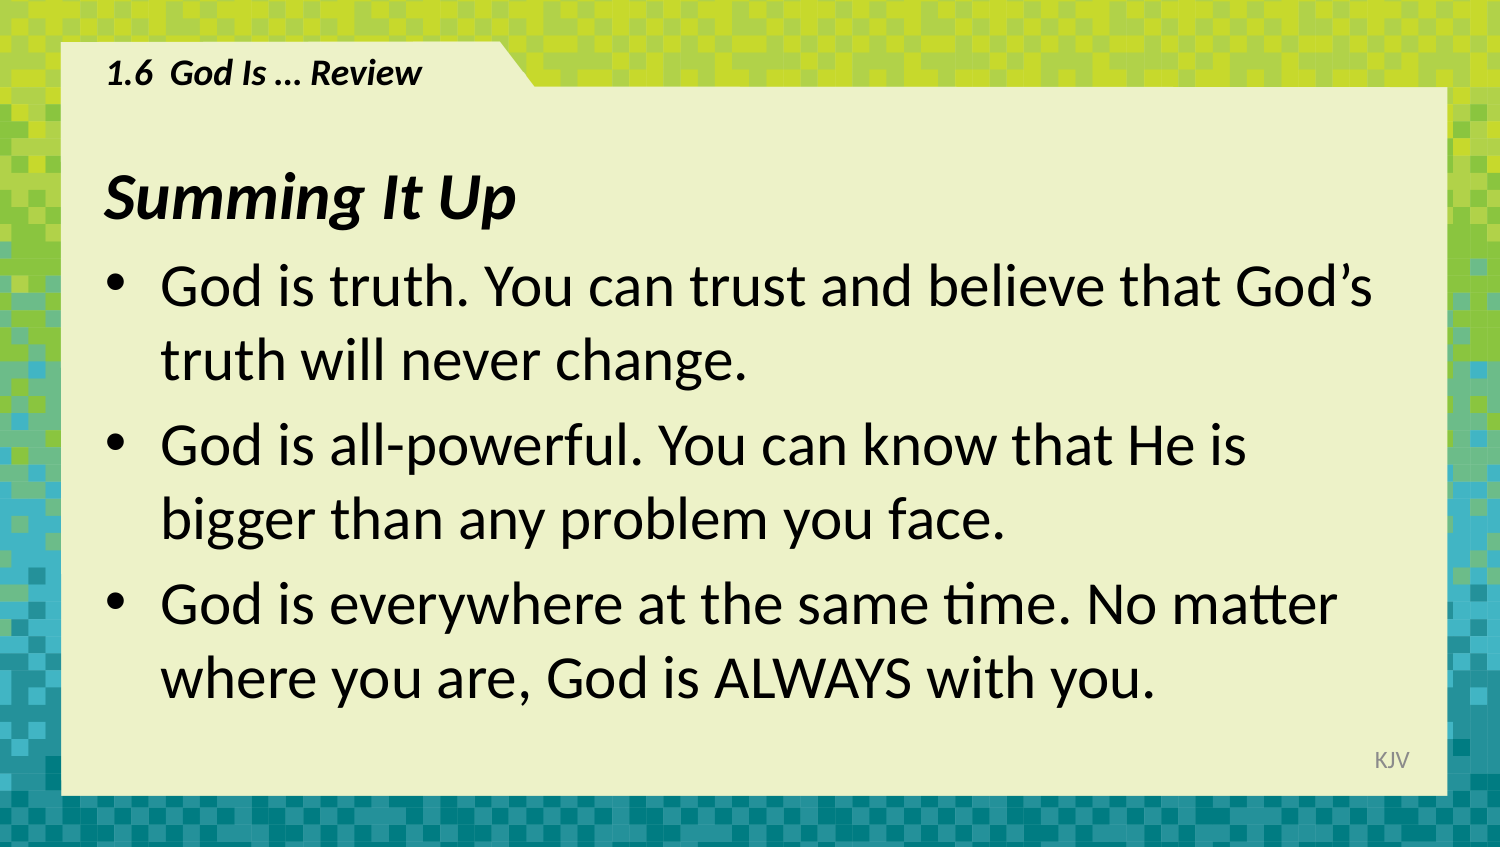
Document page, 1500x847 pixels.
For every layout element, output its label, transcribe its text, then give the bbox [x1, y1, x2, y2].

title 1.6 God Is … Review [89, 33, 1420, 108]
picture [0, 0, 1500, 847]
footer KJV [950, 736, 1425, 782]
list Summing It Up God is truth. You can trust and believe that God’s truth will never change. God is all-powerful. You can know that He is bigger than any problem you face. God is everywhere at the same time. No matter where you are, God is ALWAYS with you. [89, 141, 1403, 722]
